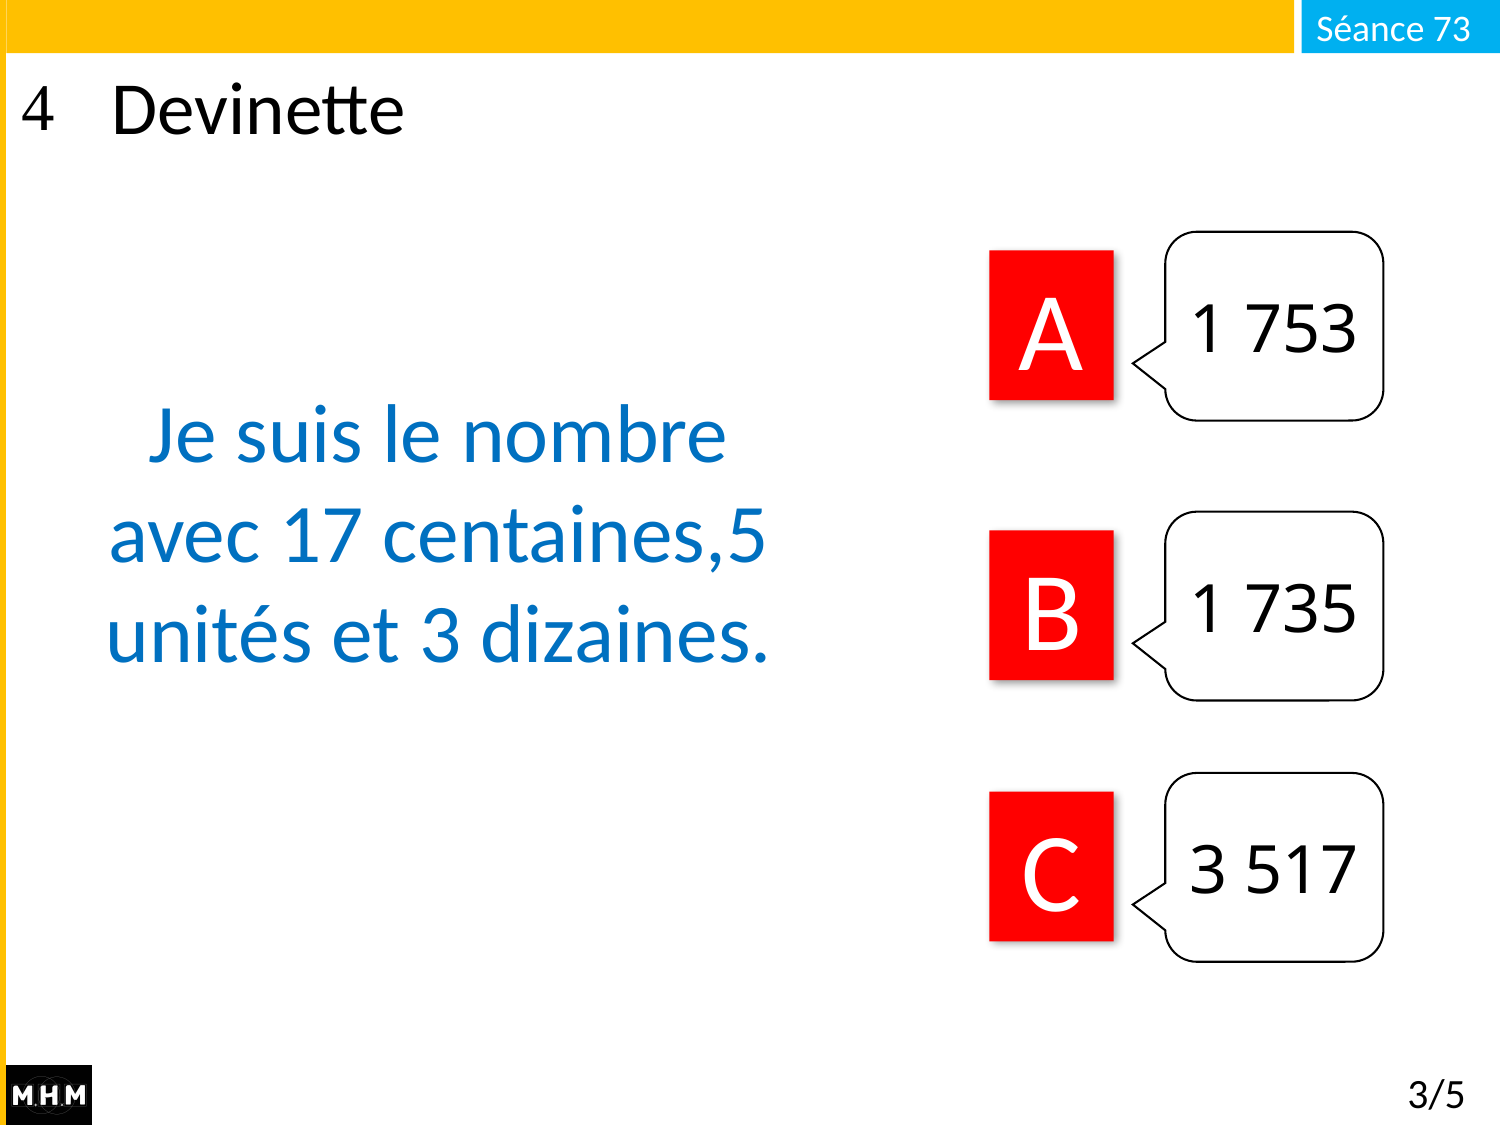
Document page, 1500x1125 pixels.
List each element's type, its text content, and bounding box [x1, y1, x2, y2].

text_box 3 517 [1131, 771, 1385, 963]
text_box Je suis le nombre avec 17 centaines,5 unités et 3 dizaines. [73, 371, 805, 686]
text_box 1 753 [1131, 230, 1385, 422]
text_box B [989, 530, 1114, 681]
text_box 1 735 [1131, 510, 1385, 702]
text_box C [989, 791, 1114, 942]
picture [6, 1065, 92, 1125]
list 3/5 [1373, 1064, 1500, 1125]
text_box A [989, 250, 1114, 401]
title Devinette [96, 60, 1391, 160]
